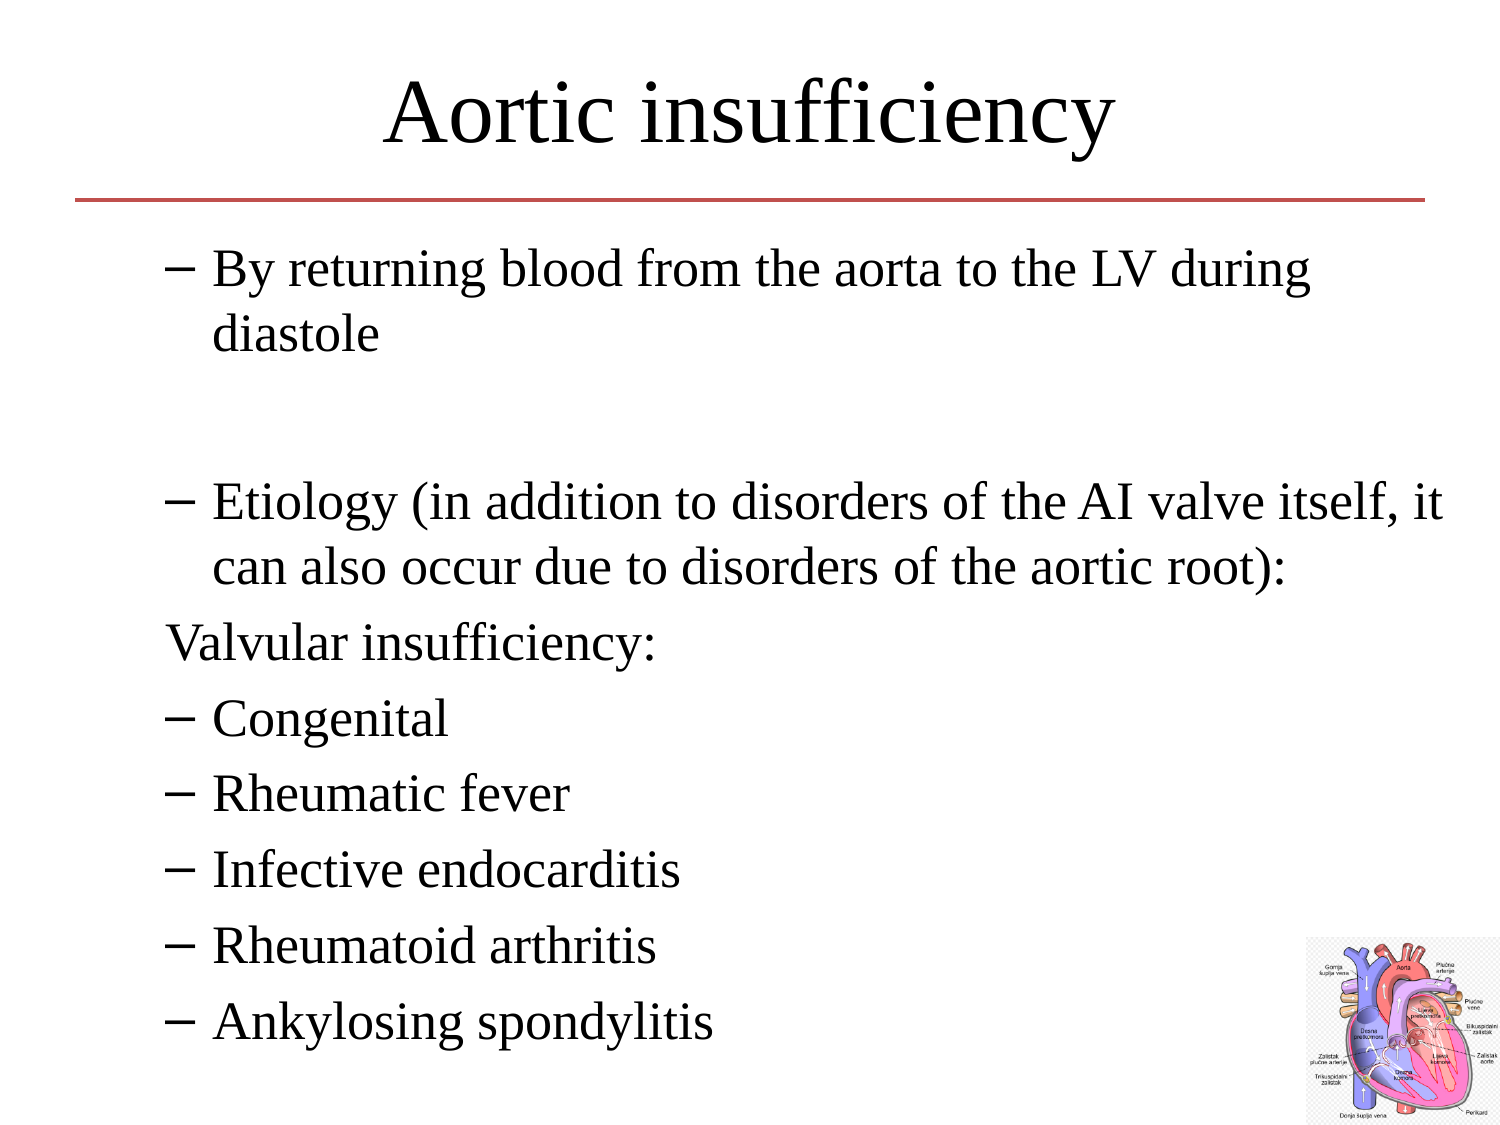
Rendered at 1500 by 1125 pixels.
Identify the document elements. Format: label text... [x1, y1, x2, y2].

picture [1305, 937, 1500, 1125]
list By returning blood from the aorta to the LV during diastole Etiology (in addition to disorders of the AI valve itself, it can also occur due to disorders of the aortic root): Valvular insufficiency: Congenital Rheumatic fever Infective endocarditis Rheumatoid arthritis Ankylosing spondylitis [74, 224, 1463, 1063]
title Aortic insufficiency [74, 12, 1426, 199]
